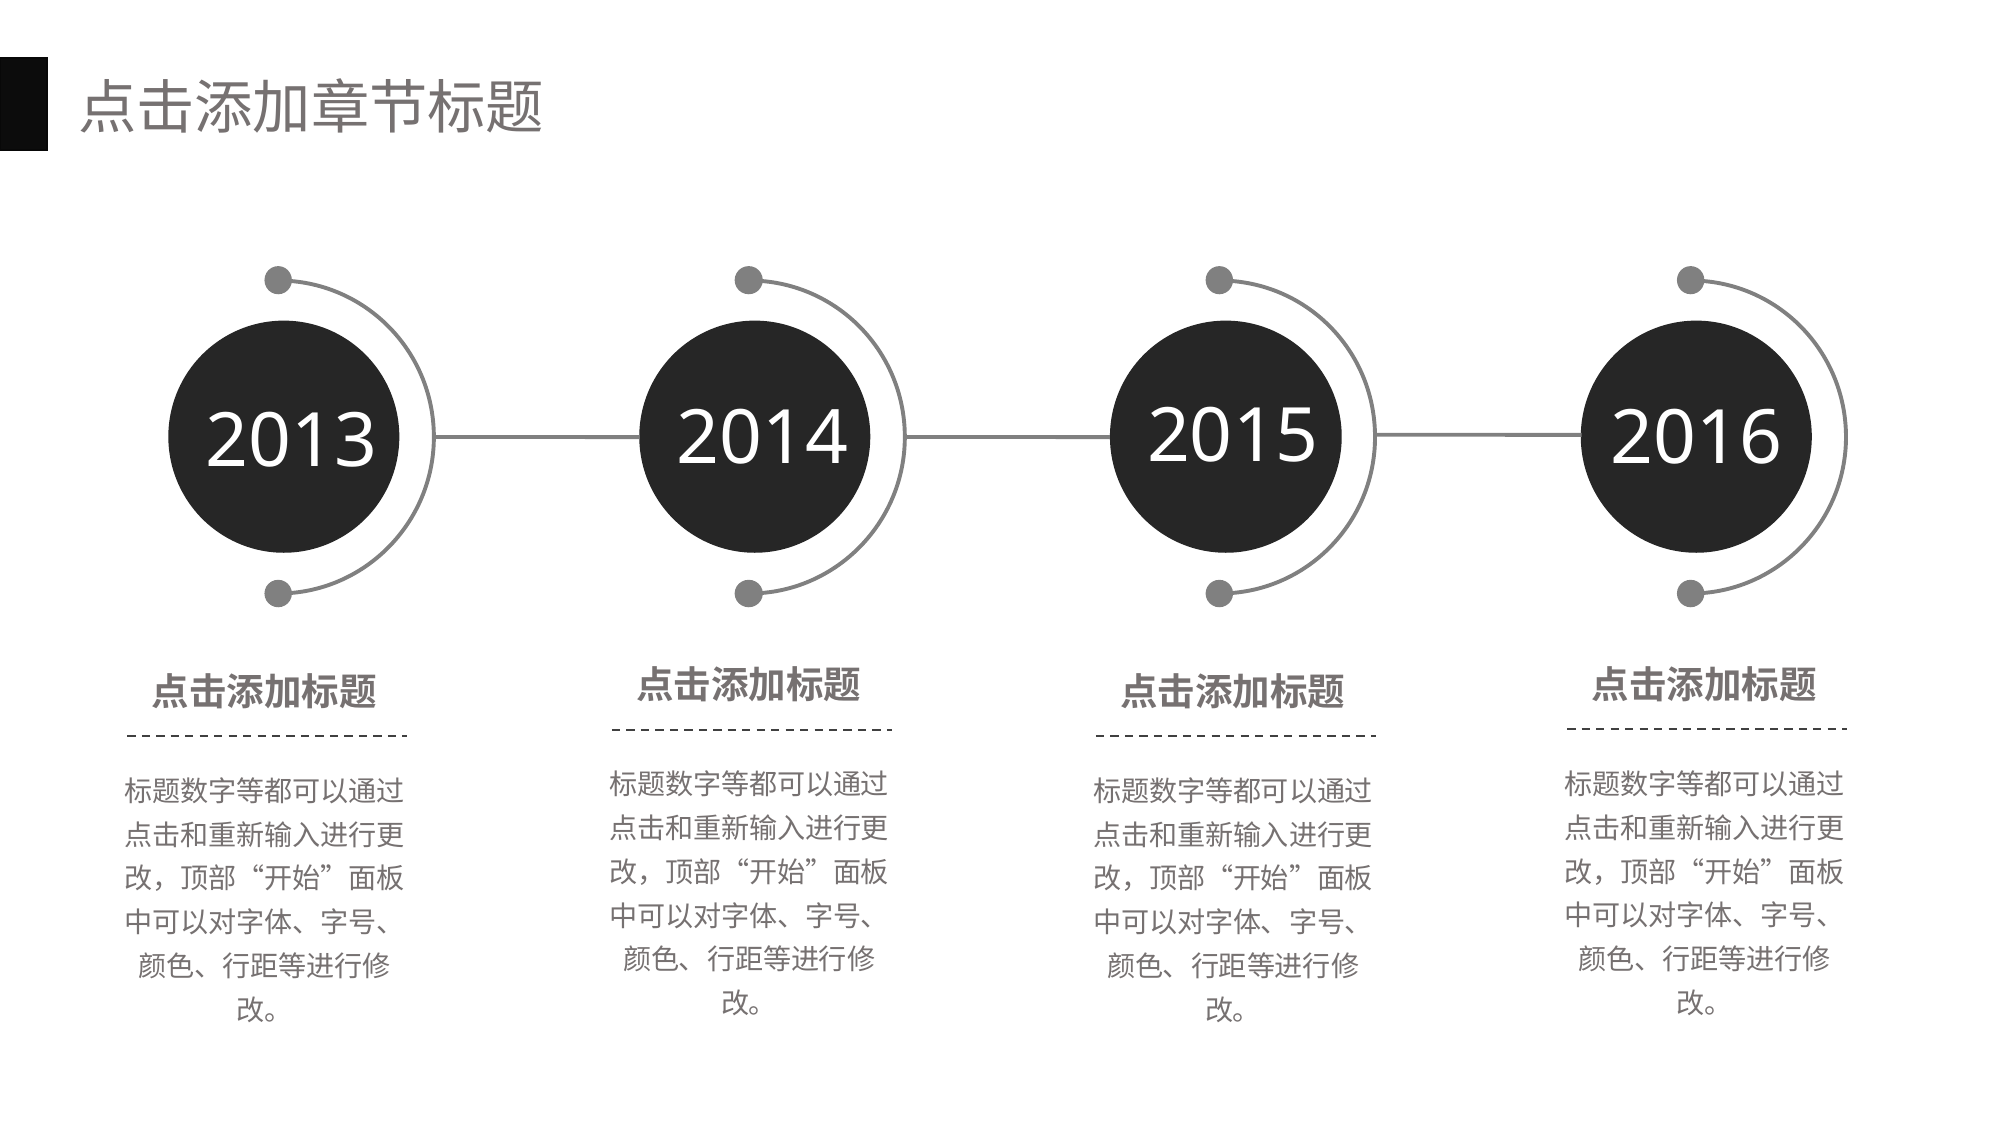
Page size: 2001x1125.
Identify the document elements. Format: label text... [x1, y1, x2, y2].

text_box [264, 266, 734, 608]
text_box 点击添加章节标题 [63, 63, 560, 148]
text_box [108, 660, 420, 1037]
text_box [1548, 653, 1860, 1030]
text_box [168, 320, 264, 553]
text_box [1812, 266, 1846, 608]
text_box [1077, 660, 1389, 1037]
text_box [0, 57, 48, 151]
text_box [593, 654, 905, 1031]
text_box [1205, 266, 1812, 608]
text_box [734, 266, 1205, 608]
